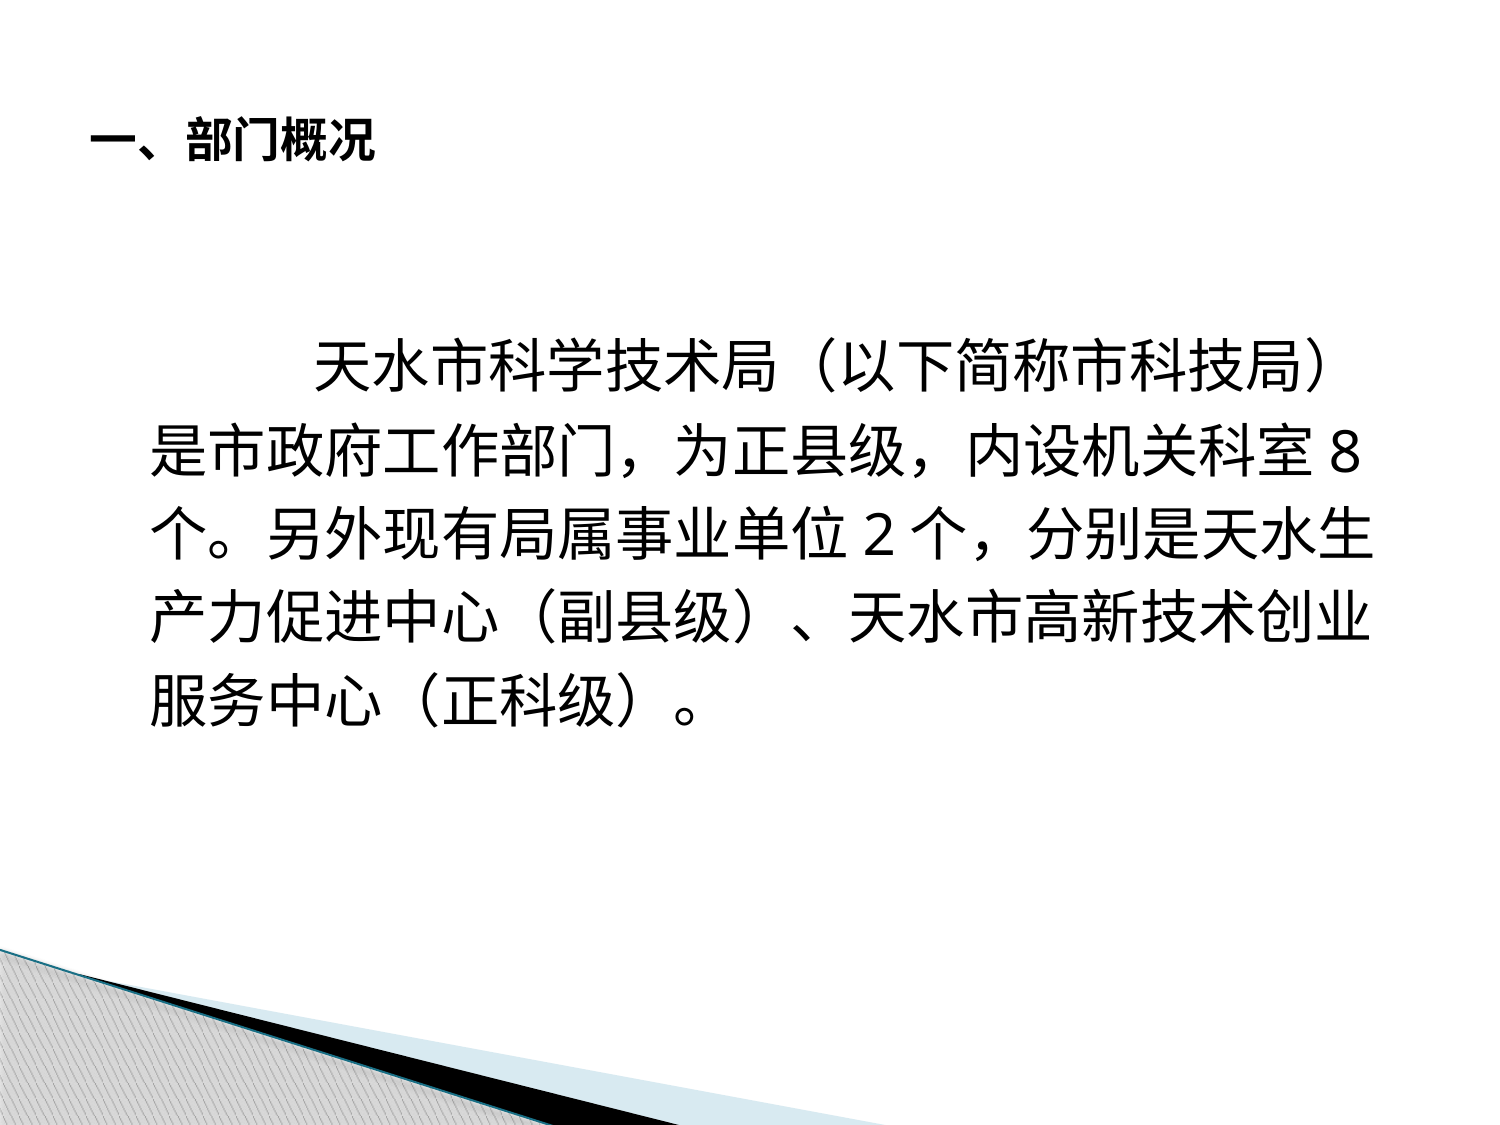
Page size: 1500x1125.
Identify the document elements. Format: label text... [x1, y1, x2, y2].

list 天水市科学技术局（以下简称市科技局）是市政府工作部门，为正县级，内设机关科室8个。另外现有局属事业单位2个，分别是天水生产力促进中心（副县级）、天水市高新技术创业服务中心（正科级）。 [75, 243, 1425, 856]
title 一、部门概况 [75, 45, 1425, 233]
